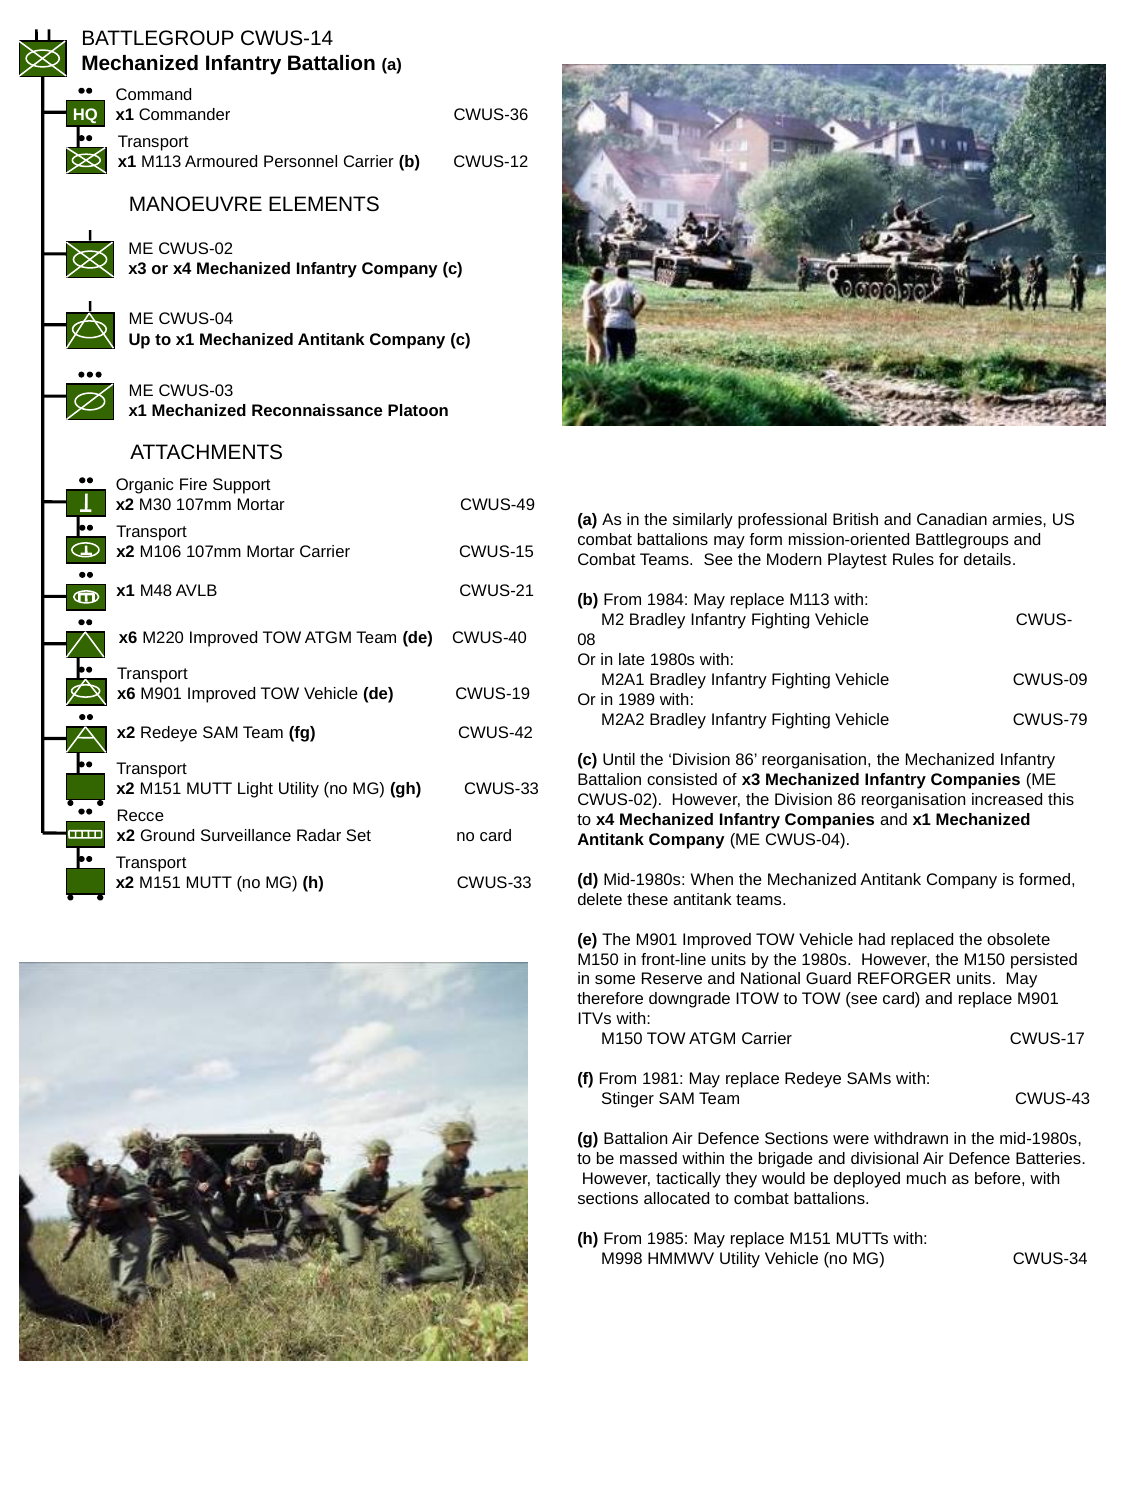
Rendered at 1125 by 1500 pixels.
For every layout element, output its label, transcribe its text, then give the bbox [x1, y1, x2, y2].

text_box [79, 667, 92, 672]
text_box ME CWUS-04 Up to x1 Mechanized Antitank Company (c) [113, 301, 486, 356]
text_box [79, 620, 92, 625]
text_box Command x1 Commander CWUS-36 [100, 76, 544, 123]
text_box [79, 88, 92, 93]
text_box Recce x2 Ground Surveillance Radar Set no card [101, 797, 528, 853]
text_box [66, 868, 105, 900]
picture [18, 962, 528, 1361]
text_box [66, 679, 106, 705]
text_box ME CWUS-03 x1 Mechanized Reconnaissance Platoon [113, 372, 465, 427]
text_box Transport x2 M151 MUTT Light Utility (no MG) (gh) CWUS-33 [101, 750, 554, 806]
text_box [66, 147, 106, 174]
text_box MANOEUVRE ELEMENTS [114, 183, 395, 223]
text_box Organic Fire Support x2 M30 107mm Mortar CWUS-49 [100, 466, 551, 521]
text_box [66, 490, 106, 516]
picture [562, 64, 1106, 426]
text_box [36, 29, 49, 40]
text_box ATTACHMENTS [115, 430, 298, 466]
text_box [79, 525, 93, 530]
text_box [79, 135, 92, 141]
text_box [66, 312, 114, 349]
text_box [79, 372, 101, 377]
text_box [66, 631, 105, 658]
text_box x2 Redeye SAM Team (fg) CWUS-42 [102, 714, 549, 750]
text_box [79, 478, 93, 483]
text_box x1 M48 AVLB CWUS-21 [101, 572, 550, 608]
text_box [66, 384, 114, 420]
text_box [18, 41, 67, 77]
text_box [79, 714, 93, 720]
text_box Transport x2 M106 107mm Mortar Carrier CWUS-15 [101, 513, 550, 569]
text_box Transport x1 M113 Armoured Personnel Carrier (b) CWUS-12 [103, 123, 544, 179]
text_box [79, 762, 92, 767]
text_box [79, 572, 93, 578]
text_box Transport x2 M151 MUTT (no MG) (h) CWUS-33 [101, 844, 547, 900]
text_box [66, 773, 105, 806]
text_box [79, 809, 92, 814]
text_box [79, 856, 92, 862]
text_box ME CWUS-02 x3 or x4 Mechanized Infantry Company (c) [113, 230, 479, 285]
text_box BATTLEGROUP CWUS-14 Mechanized Infantry Battalion (a) [66, 17, 417, 83]
text_box Transport x6 M901 Improved TOW Vehicle (de) CWUS-19 [102, 655, 546, 711]
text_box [66, 537, 106, 564]
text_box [66, 726, 106, 753]
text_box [66, 821, 105, 848]
text_box x6 M220 Improved TOW ATGM Team (de) CWUS-40 [104, 620, 543, 655]
text_box (a) As in the similarly professional British and Canadian armies, US combat battalions may form mission-oriented Battlegroups and Combat Teams. See the Modern Playtest Rules for details. (b) From 1984: May replace M113 with: M2 Bradley Infantry Fighting Vehicle CWUS-08 Or in late 1980s with: M2A1 Bradley Infantry Fighting Vehicle CWUS-09 Or in 1989 with: M2A2 Bradley Infantry Fighting Vehicle CWUS-79 (c) Until the ‘Division 86’ reorganisation, the Mechanized Infantry Battalion consisted of x3 Mechanized Infantry Companies (ME CWUS-02). However, the Division 86 reorganisation increased this to x4 Mechanized Infantry Companies and x1 Mechanized Antitank Company (ME CWUS-04). (d) Mid-1980s: When the Mechanized Antitank Company is formed, delete these antitank teams. (e) The M901 Improved TOW Vehicle had replaced the obsolete M150 in front-line units by the 1980s. However, the M150 persisted in some Reserve and National Guard REFORGER units. May therefore downgrade ITOW to TOW (see card) and replace M901 ITVs with: M150 TOW ATGM Carrier CWUS-17 (f) From 1981: May replace Redeye SAMs with: Stinger SAM Team CWUS-43 (g) Battalion Air Defence Sections were withdrawn in the mid-1980s, to be massed within the brigade and divisional Air Defence Batteries. However, tactically they would be deployed much as before, with sections allocated to combat battalions. (h) From 1985: May replace M151 MUTTs with: M998 HMMWV Utility Vehicle (no MG) CWUS-34 [562, 501, 1106, 1276]
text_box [66, 242, 114, 278]
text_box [66, 584, 106, 610]
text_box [66, 100, 105, 127]
